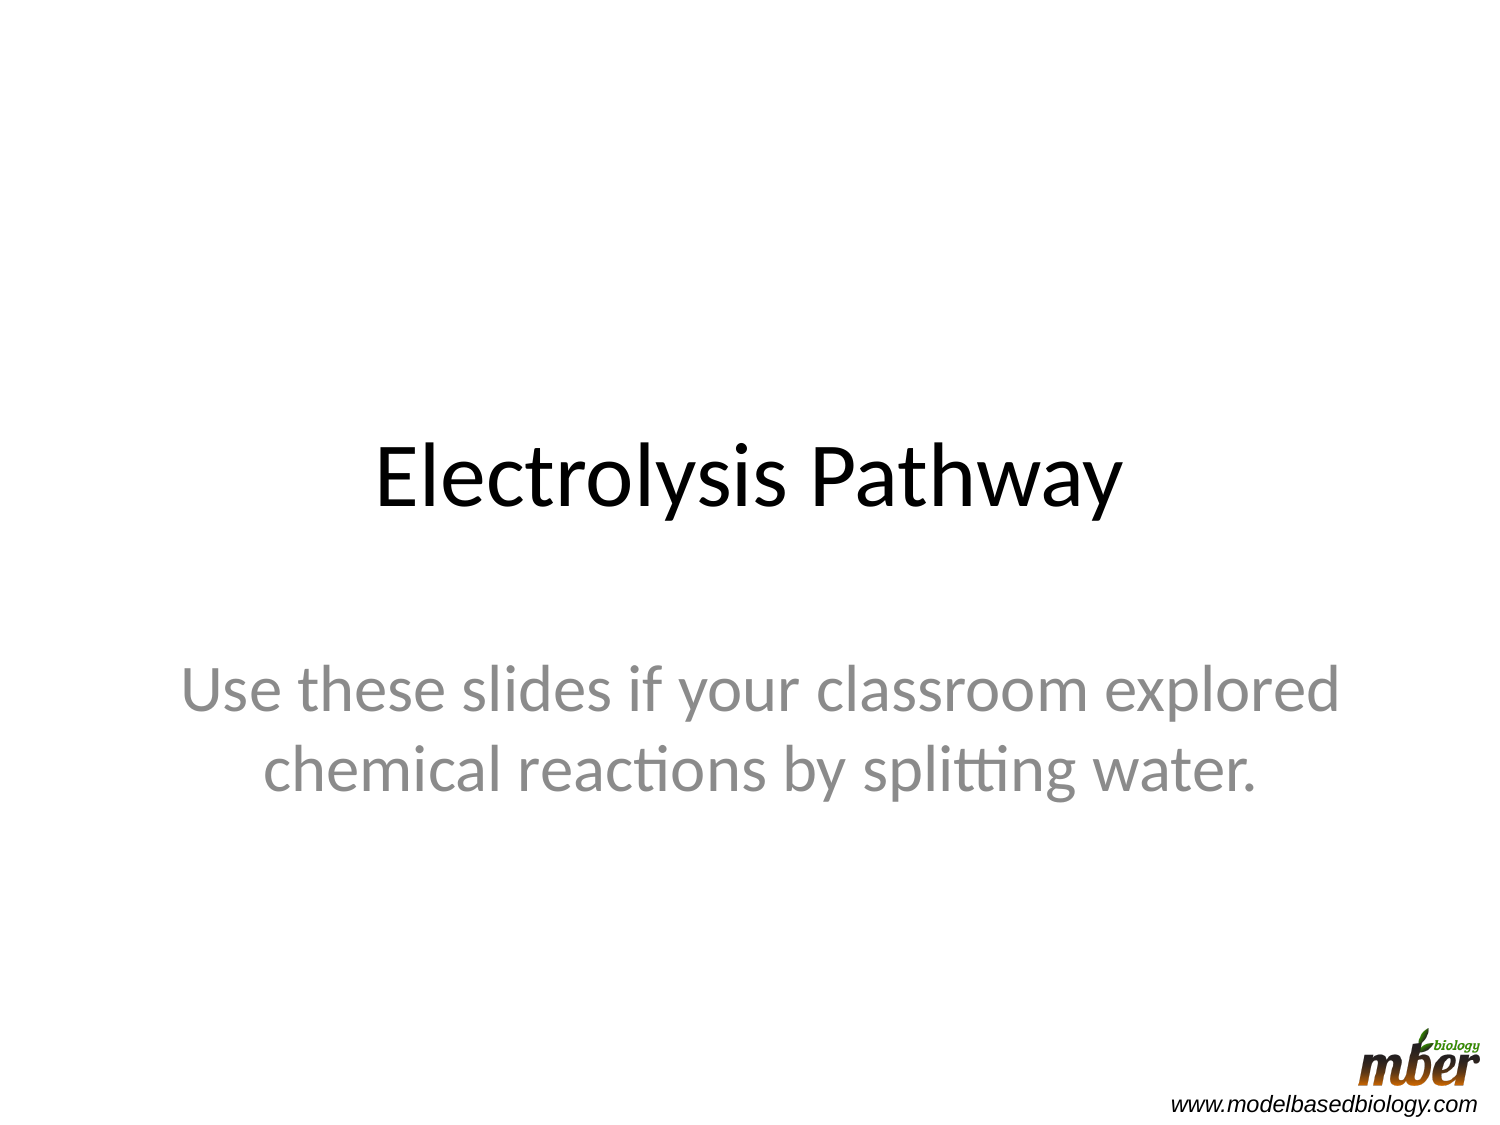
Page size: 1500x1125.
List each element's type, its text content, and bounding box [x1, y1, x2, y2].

title Electrolysis Pathway [112, 349, 1388, 591]
subtitle Use these slides if your classroom explored chemical reactions by splitting water. [135, 637, 1388, 925]
picture [1358, 1028, 1480, 1086]
